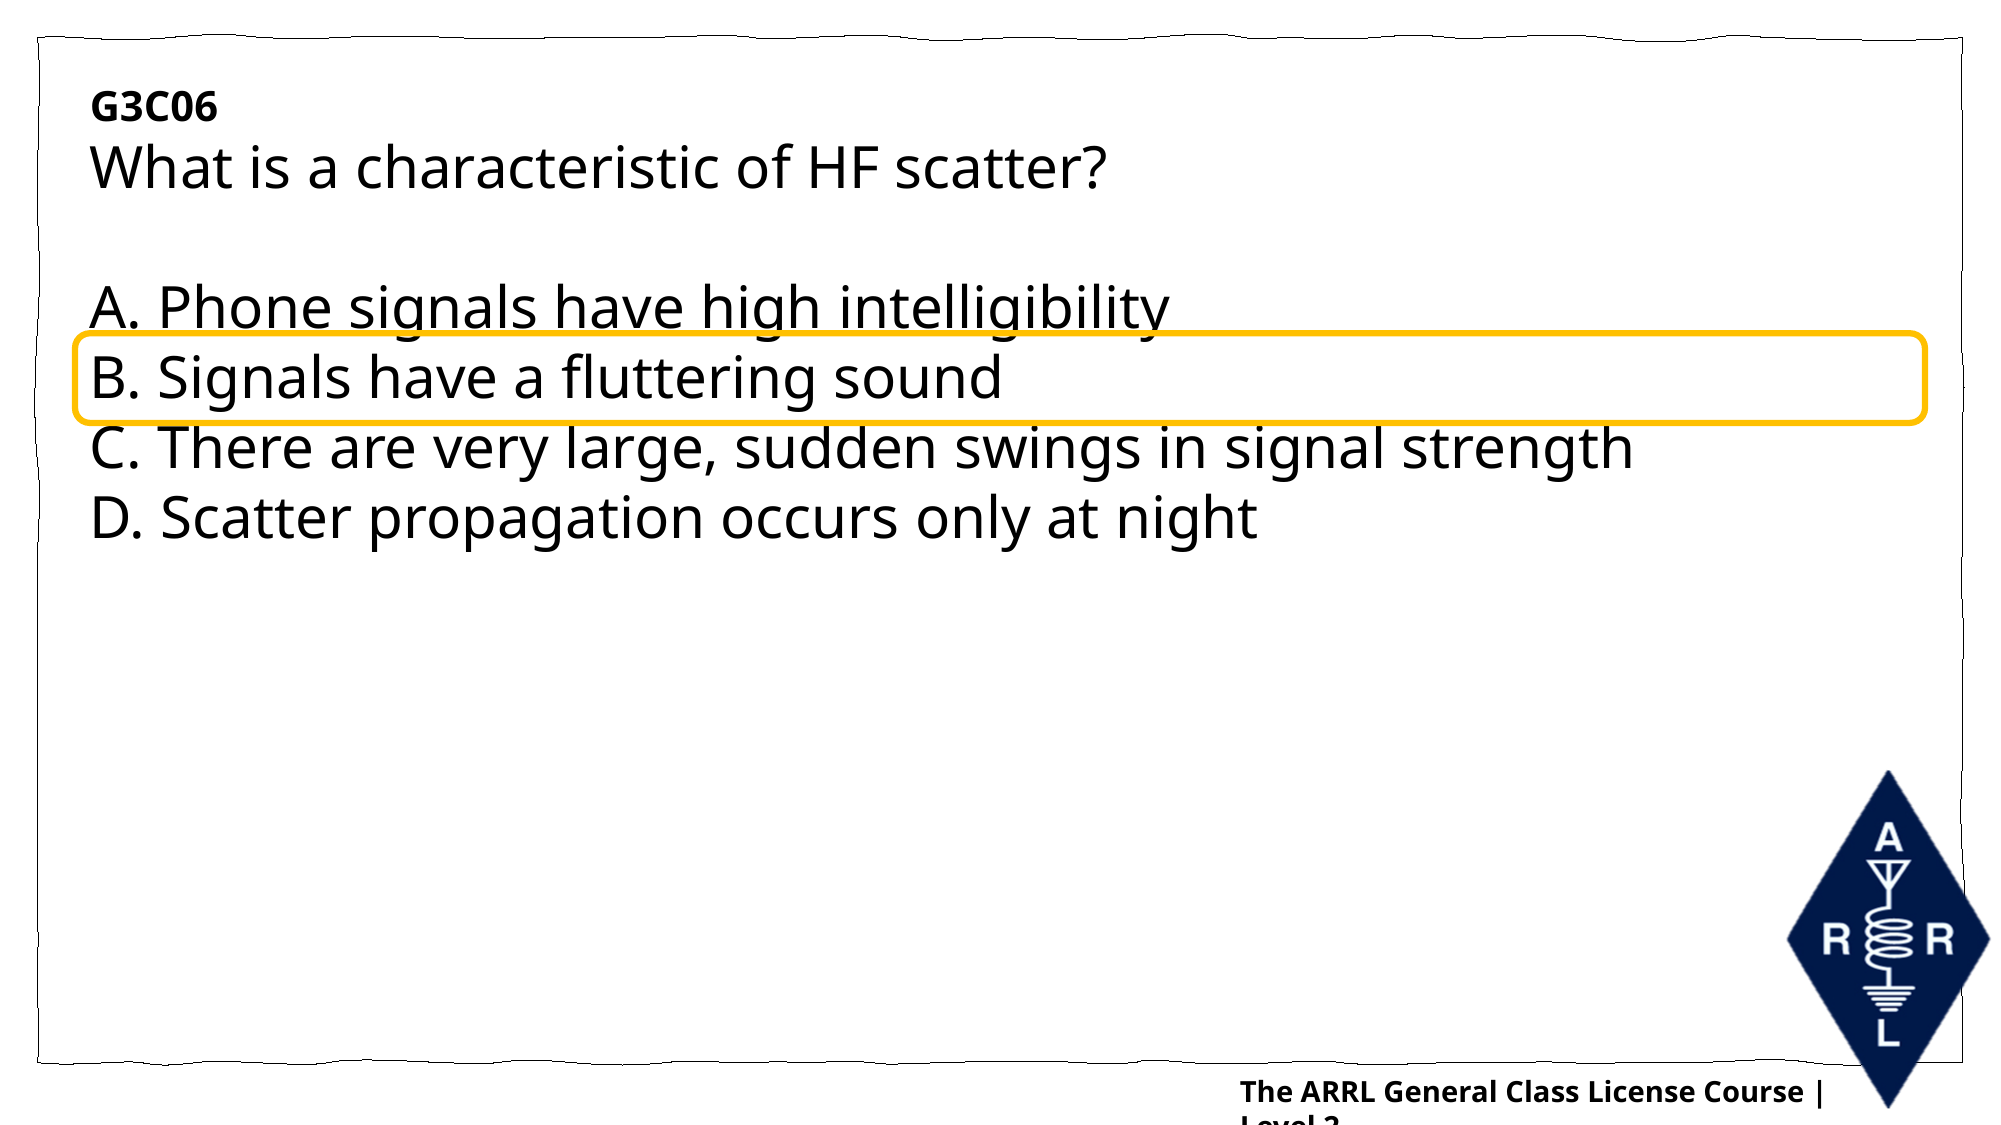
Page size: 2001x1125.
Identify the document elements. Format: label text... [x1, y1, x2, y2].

text_box [73, 332, 1927, 424]
text_box G3C06 What is a characteristic of HF scatter? A. Phone signals have high intelligibility B. Signals have a fluttering sound C. There are very large, sudden swings in signal strength D. Scatter propagation occurs only at night [75, 72, 1850, 340]
text_box G3C06 What is a characteristic of HF scatter? A. Phone signals have high intelligibility B. Signals have a fluttering sound C. There are very large, sudden swings in signal strength D. Scatter propagation occurs only at night [75, 416, 1850, 558]
picture [1773, 752, 1999, 1125]
